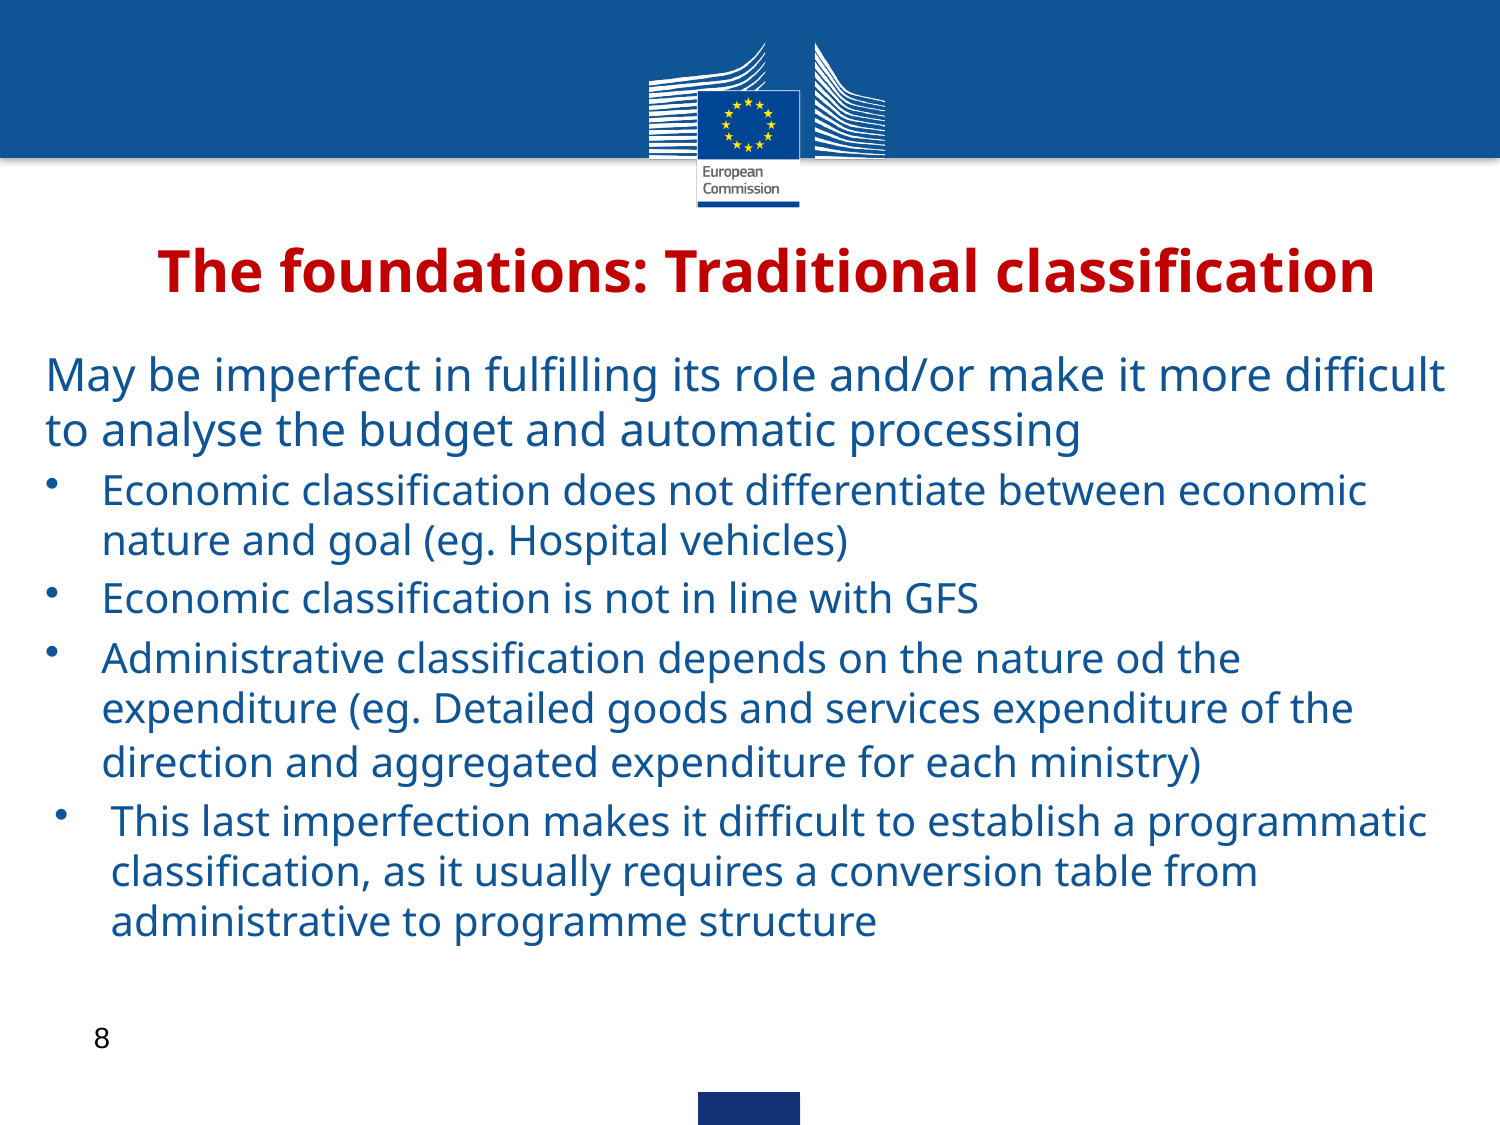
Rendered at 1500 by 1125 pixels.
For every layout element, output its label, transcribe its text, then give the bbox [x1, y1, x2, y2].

picture [649, 42, 885, 175]
list May be imperfect in fulfilling its role and/or make it more difficult to analyse the budget and automatic processing Economic classification does not differentiate between economic nature and goal (eg. Hospital vehicles) Economic classification is not in line with GFS Administrative classification depends on the nature od the expenditure (eg. Detailed goods and services expenditure of the direction and aggregated expenditure for each ministry) This last imperfection makes it difficult to establish a programmatic classification, as it usually requires a conversion table from administrative to programme structure [29, 338, 1495, 1071]
slide_number 8 [34, 1011, 126, 1090]
title The foundations: Traditional classification [35, 175, 1500, 364]
